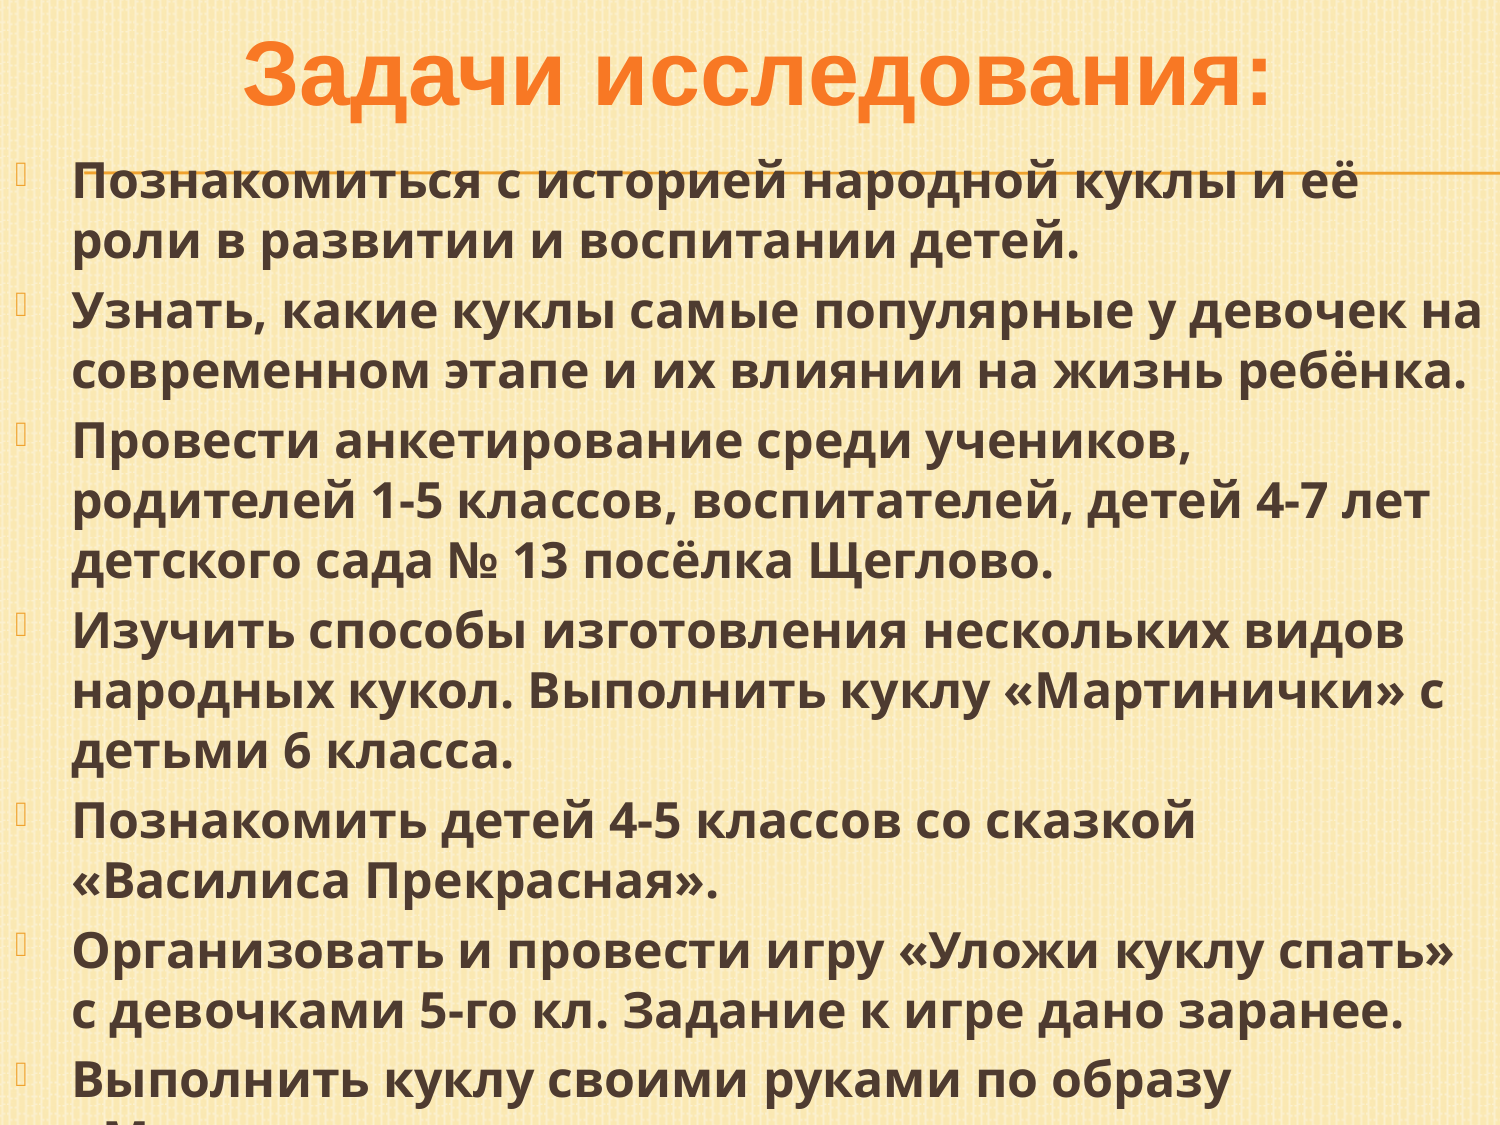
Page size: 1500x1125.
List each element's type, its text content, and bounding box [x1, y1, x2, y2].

list Познакомиться с историей народной куклы и её роли в развитии и воспитании детей. Узнать, какие куклы самые популярные у девочек на современном этапе и их влиянии на жизнь ребёнка. Провести анкетирование среди учеников, родителей 1-5 классов, воспитателей, детей 4-7 лет детского сада № 13 посёлка Щеглово. Изучить способы изготовления нескольких видов народных кукол. Выполнить куклу «Мартинички» с детьми 6 класса. Познакомить детей 4-5 классов со сказкой «Василиса Прекрасная». Организовать и провести игру «Уложи куклу спать» с девочками 5-го кл. Задание к игре дано заранее. Выполнить куклу своими руками по образу «Матушкина кукла» для племянницы. [0, 140, 1500, 1102]
title Задачи исследования: [46, 0, 1472, 138]
